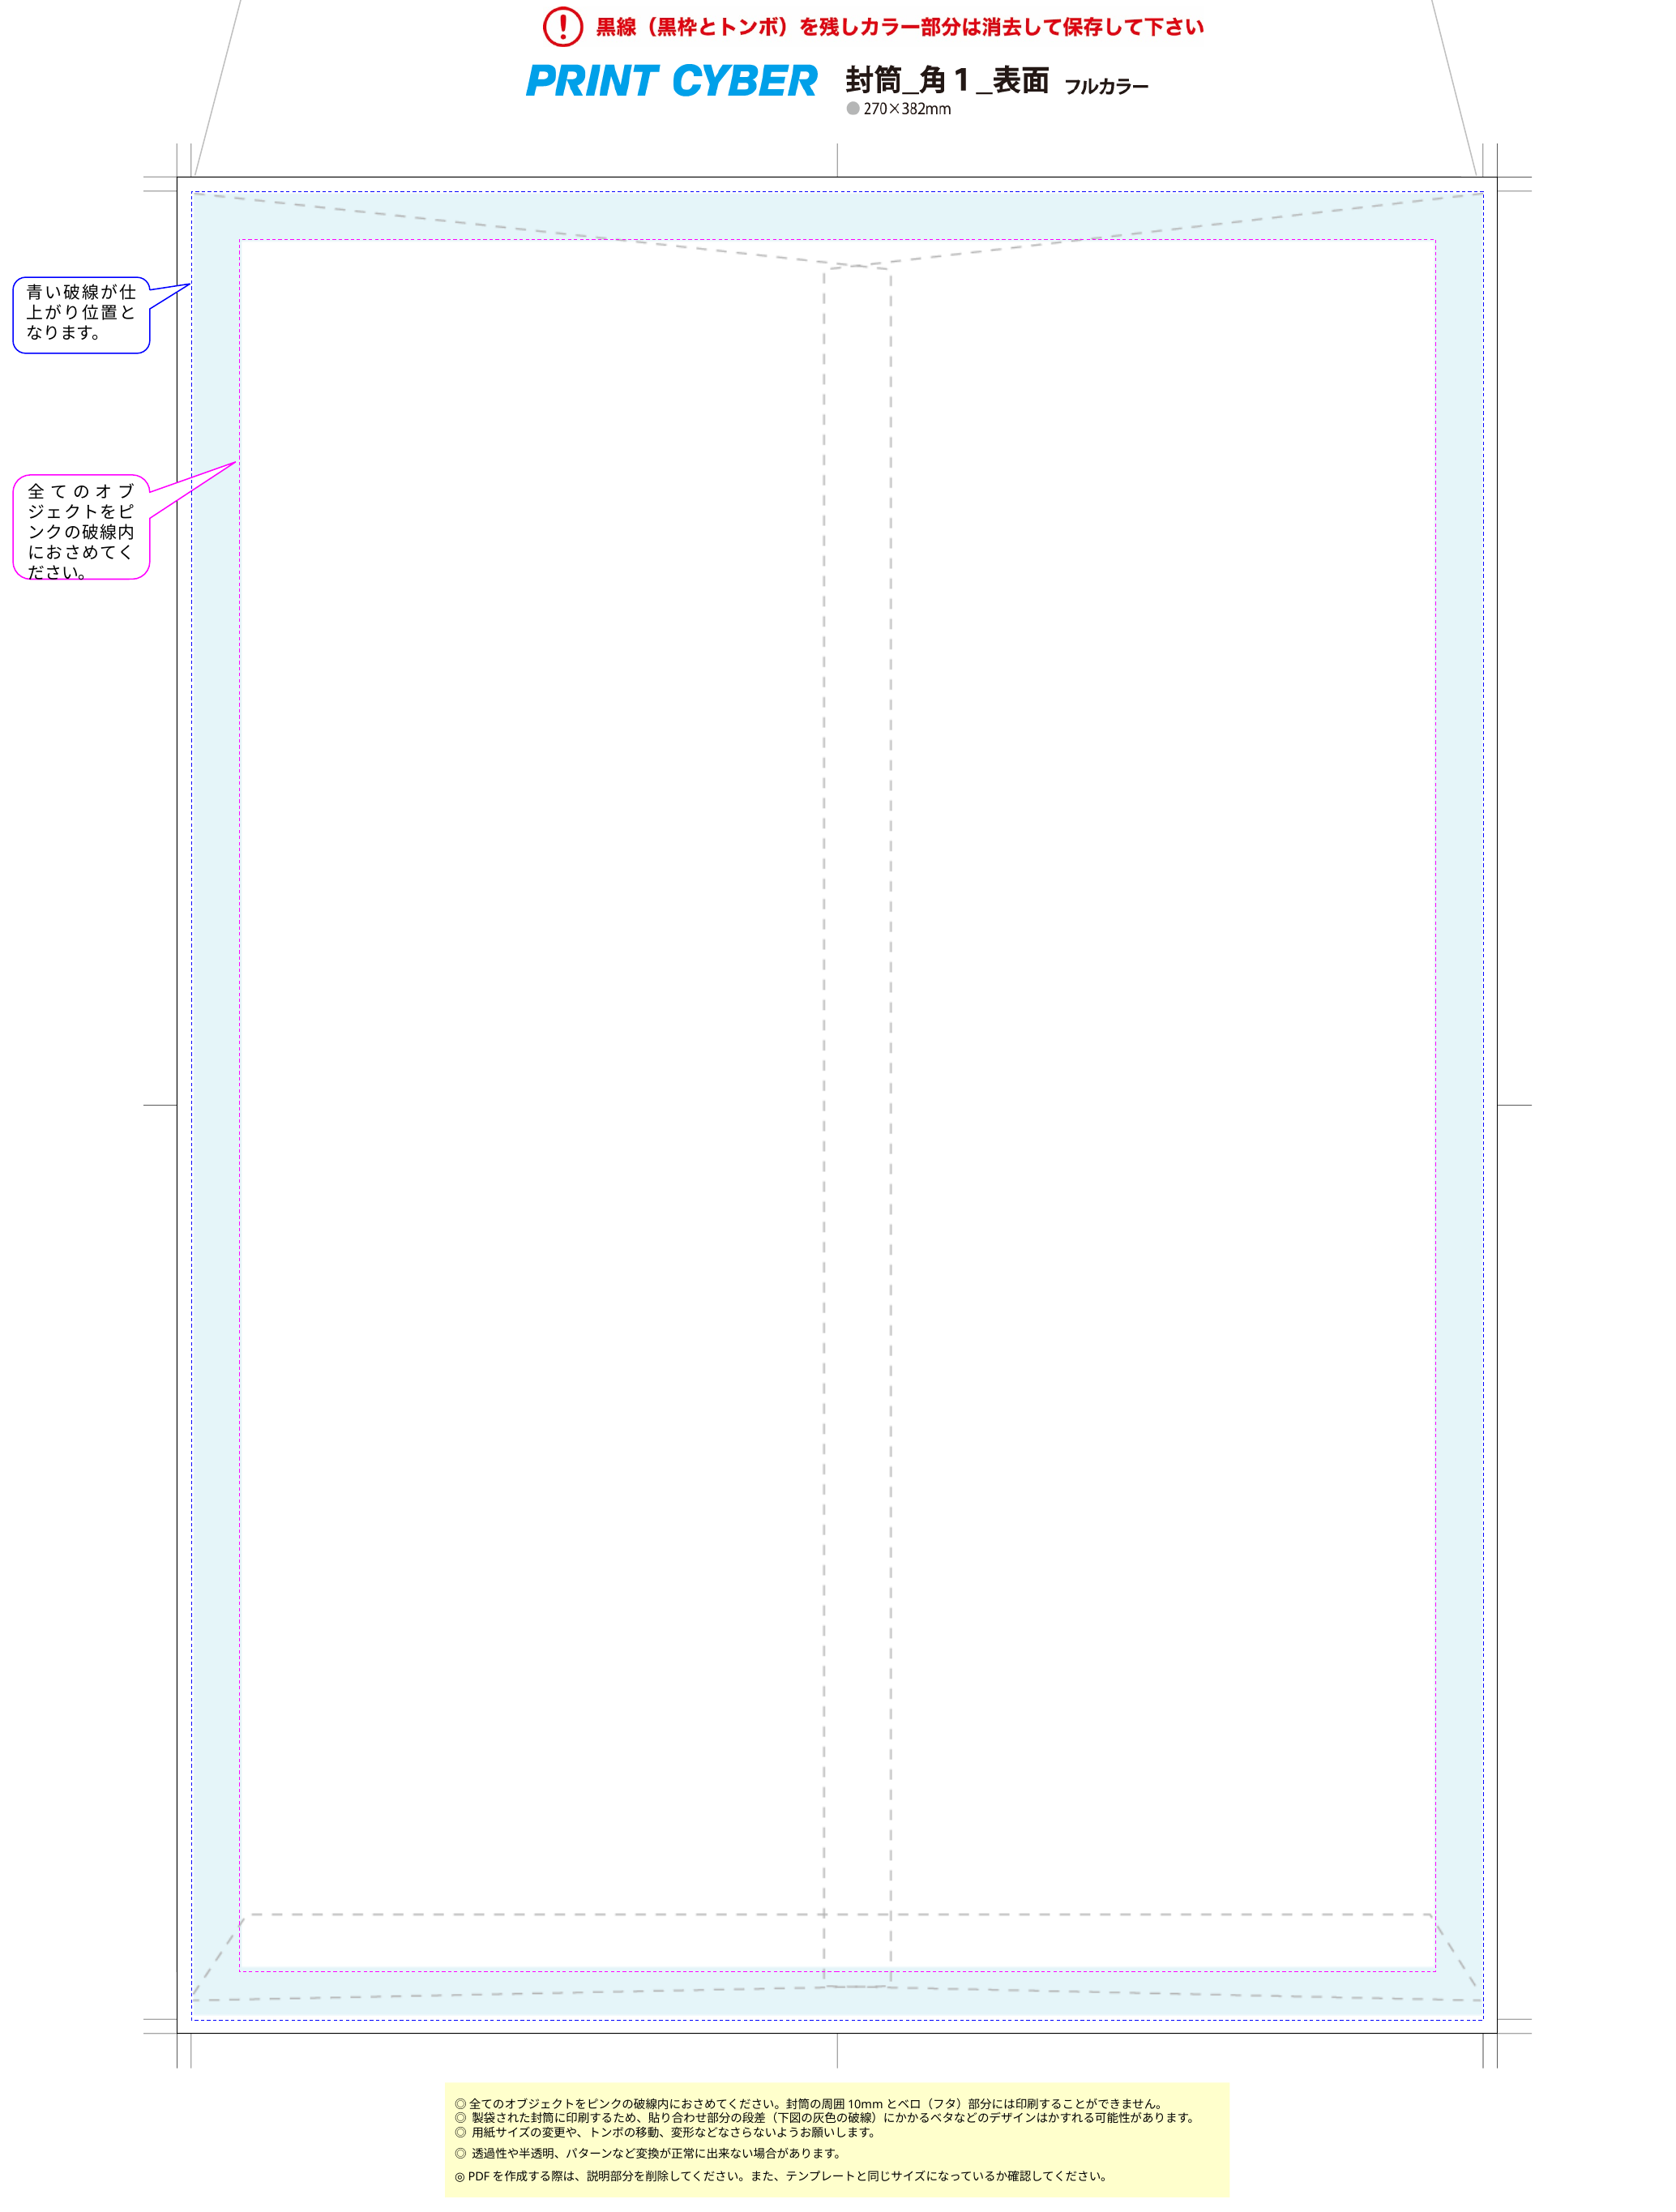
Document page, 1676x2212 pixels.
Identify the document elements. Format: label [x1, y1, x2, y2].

picture [193, 193, 1483, 2016]
picture [712, 64, 722, 75]
picture [738, 83, 748, 89]
picture [567, 72, 576, 79]
picture [615, 64, 624, 82]
picture [539, 72, 548, 79]
picture [543, 6, 1204, 47]
picture [526, 64, 1148, 115]
picture [741, 72, 749, 76]
picture [526, 64, 532, 90]
picture [800, 72, 809, 79]
